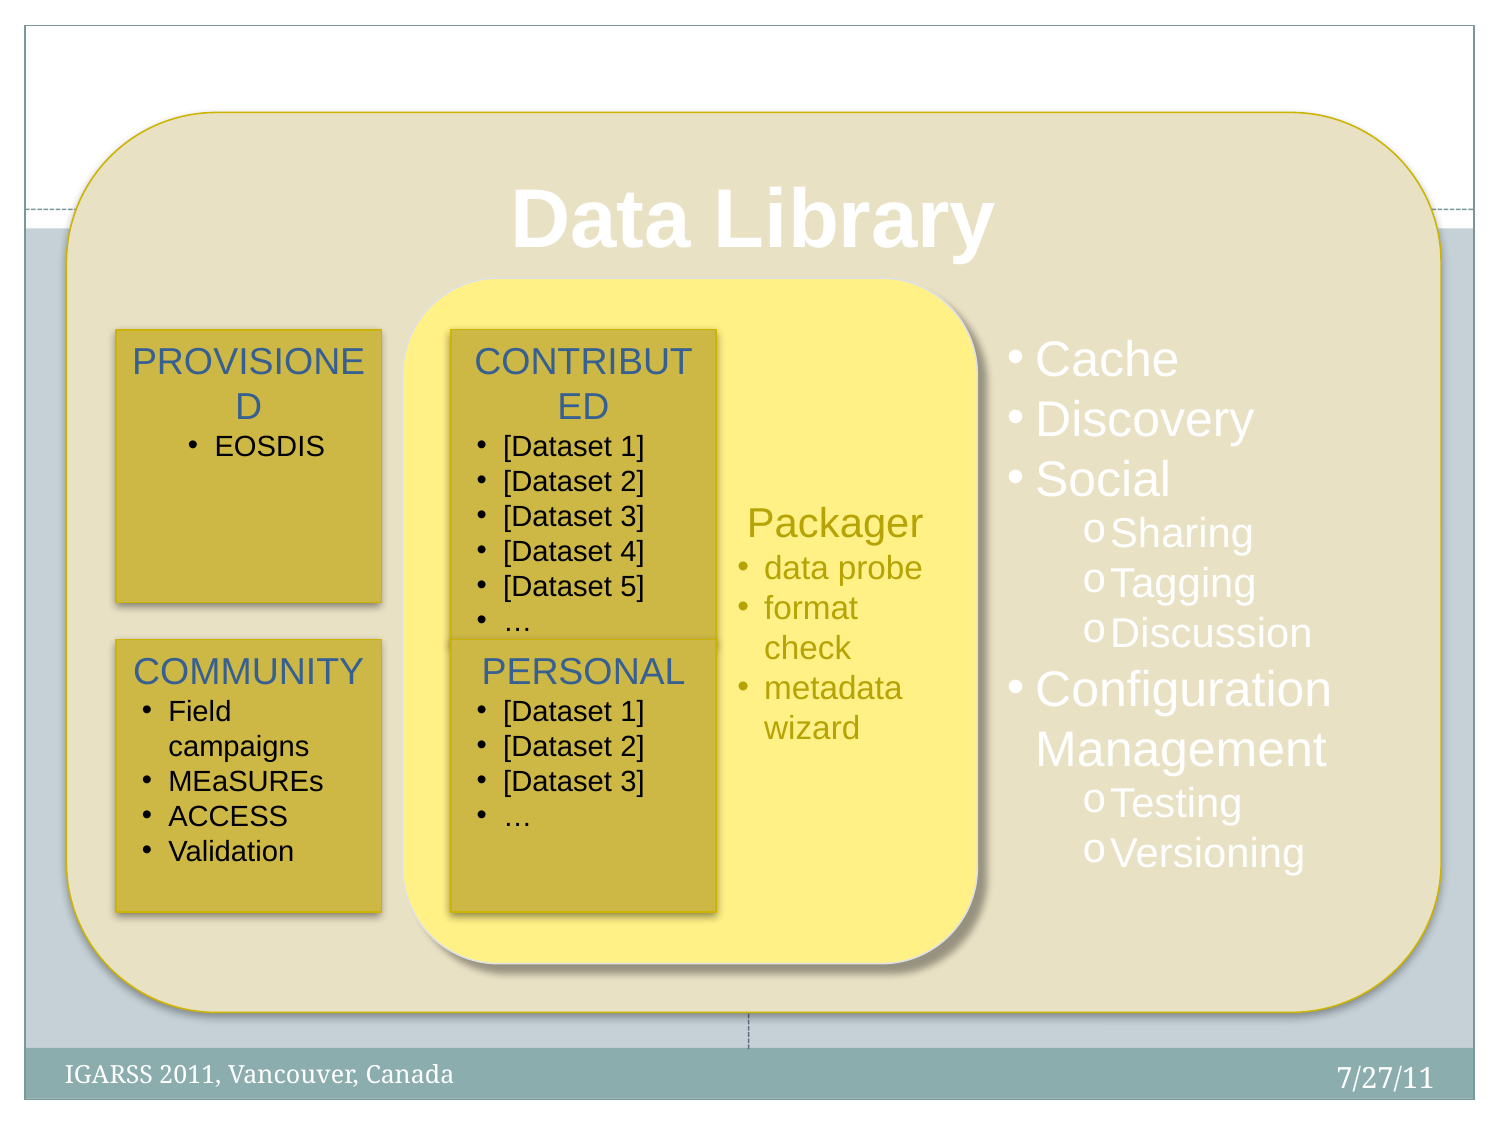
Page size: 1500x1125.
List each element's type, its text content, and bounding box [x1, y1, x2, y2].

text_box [66, 112, 1442, 1013]
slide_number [950, 1051, 1450, 1112]
footer IGARSS 2011, Vancouver, Canada [50, 1051, 638, 1112]
